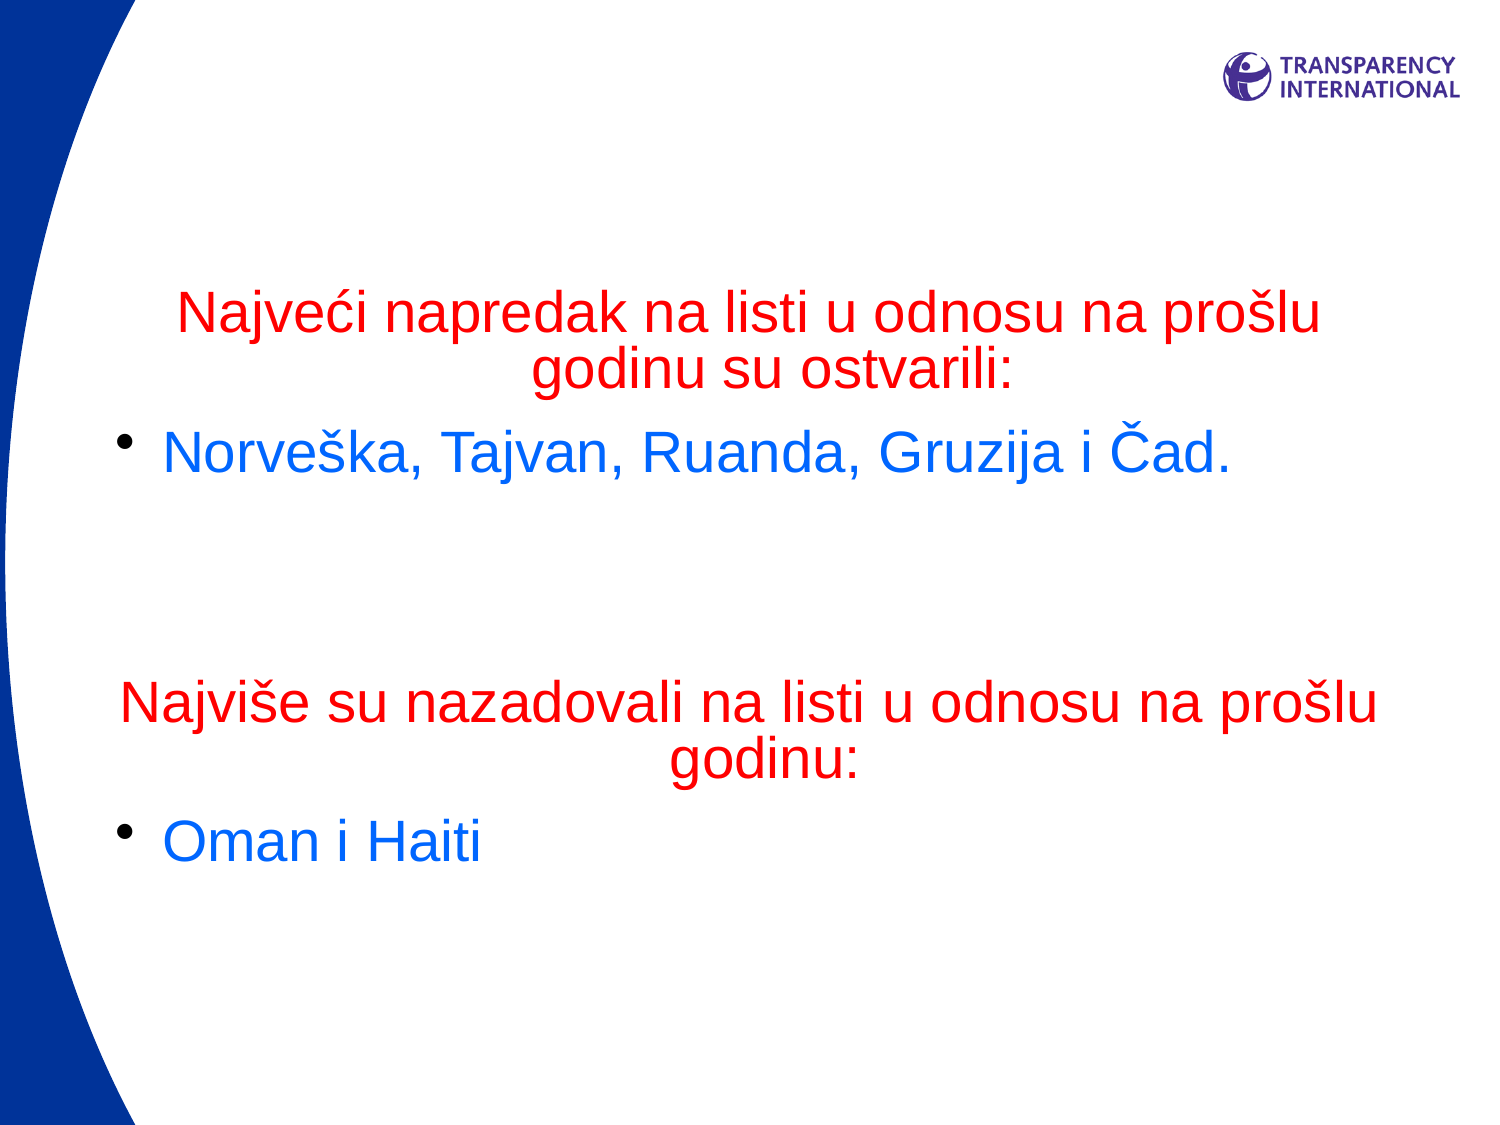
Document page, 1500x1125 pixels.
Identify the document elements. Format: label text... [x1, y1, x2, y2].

list Najveći napredak na listi u odnosu na prošlu godinu su ostvarili: Norveška, Tajvan, Ruanda, Gruzija i Čad. Najviše su nazadovali na listi u odnosu na prošlu godinu: Oman i Haiti [100, 113, 1401, 915]
picture [1222, 42, 1464, 103]
